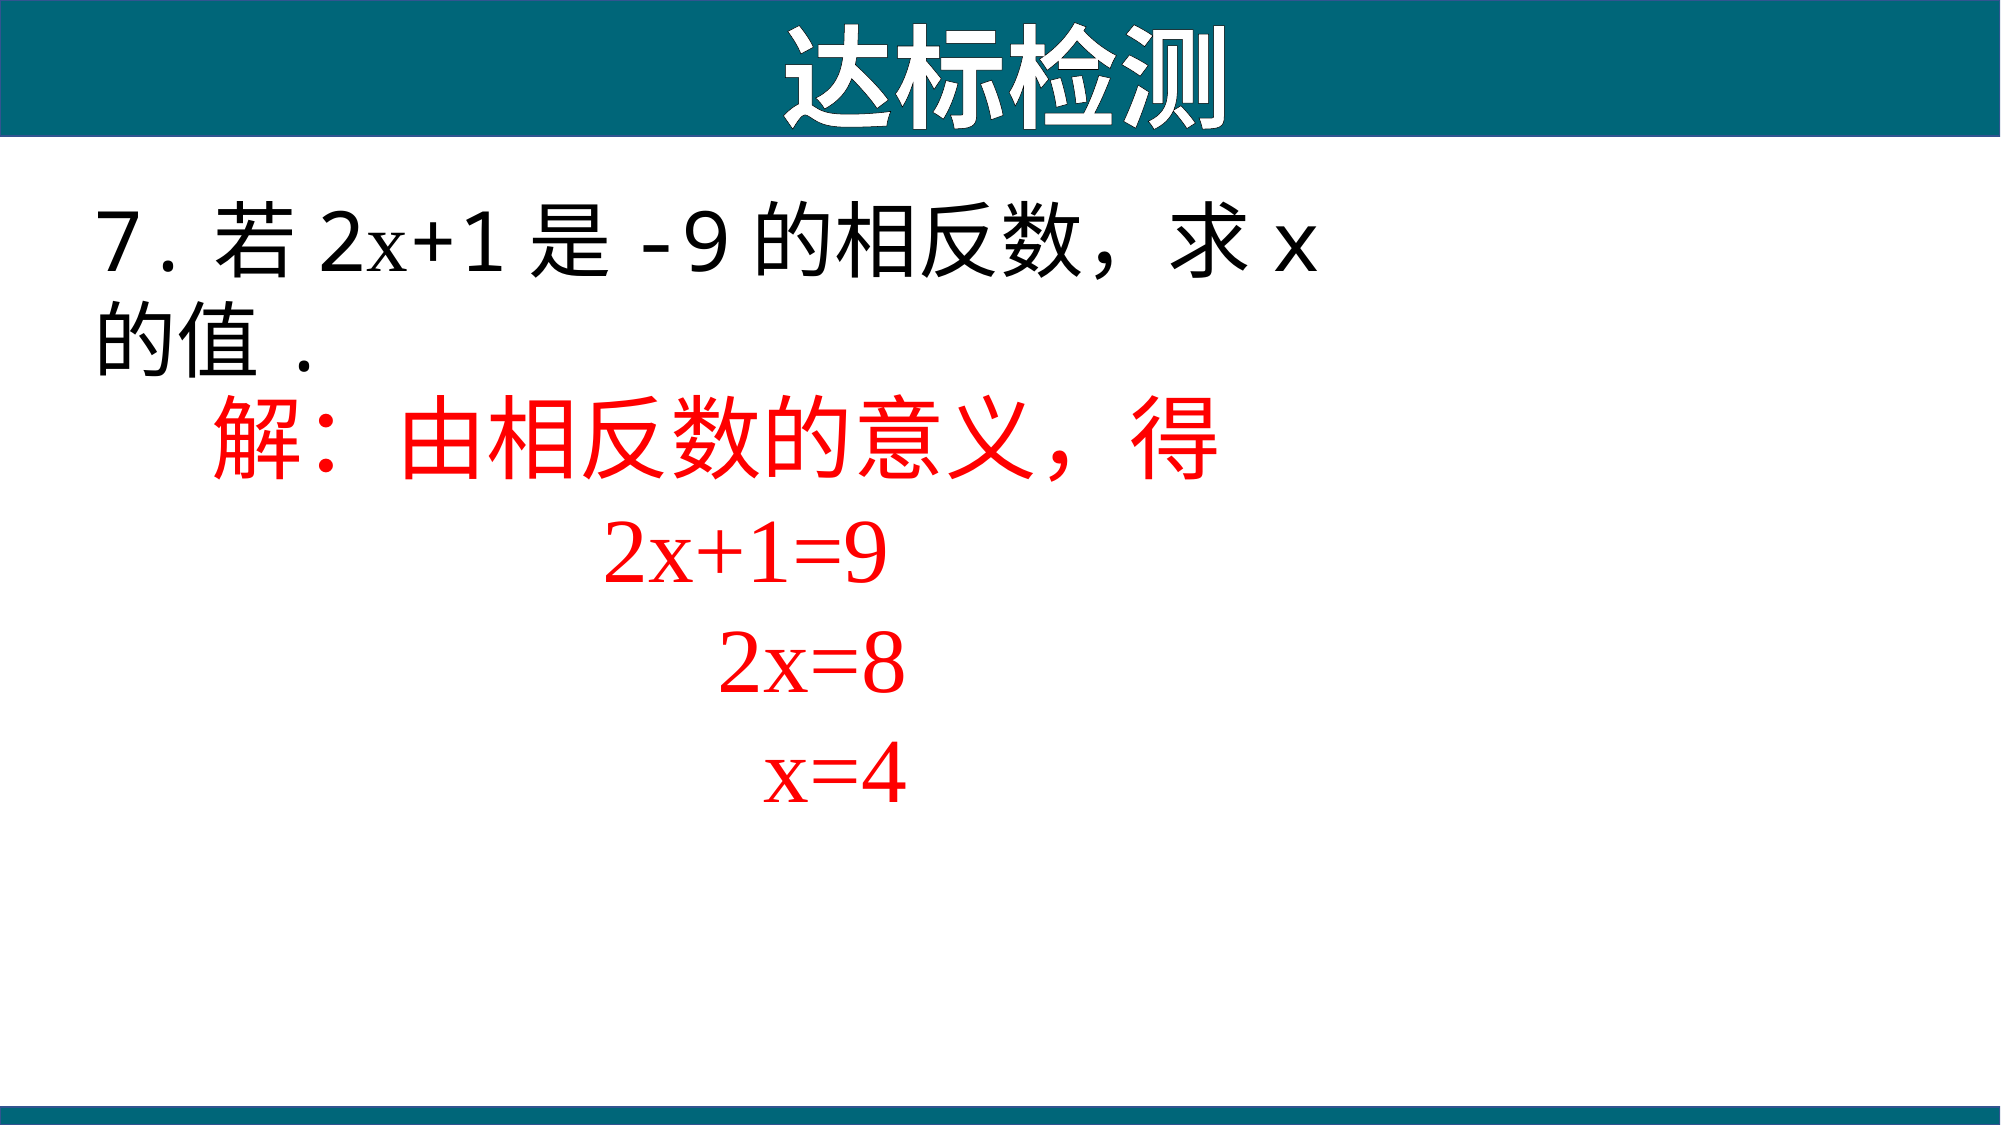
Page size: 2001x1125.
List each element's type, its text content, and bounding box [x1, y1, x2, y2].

text_box 达标检测 [765, 0, 1247, 150]
text_box 7.若2x+1是-9的相反数，求x的值. [78, 180, 1403, 396]
text_box 解：由相反数的意义，得 2x+1=9 2x=8 x=4 [196, 373, 1498, 829]
